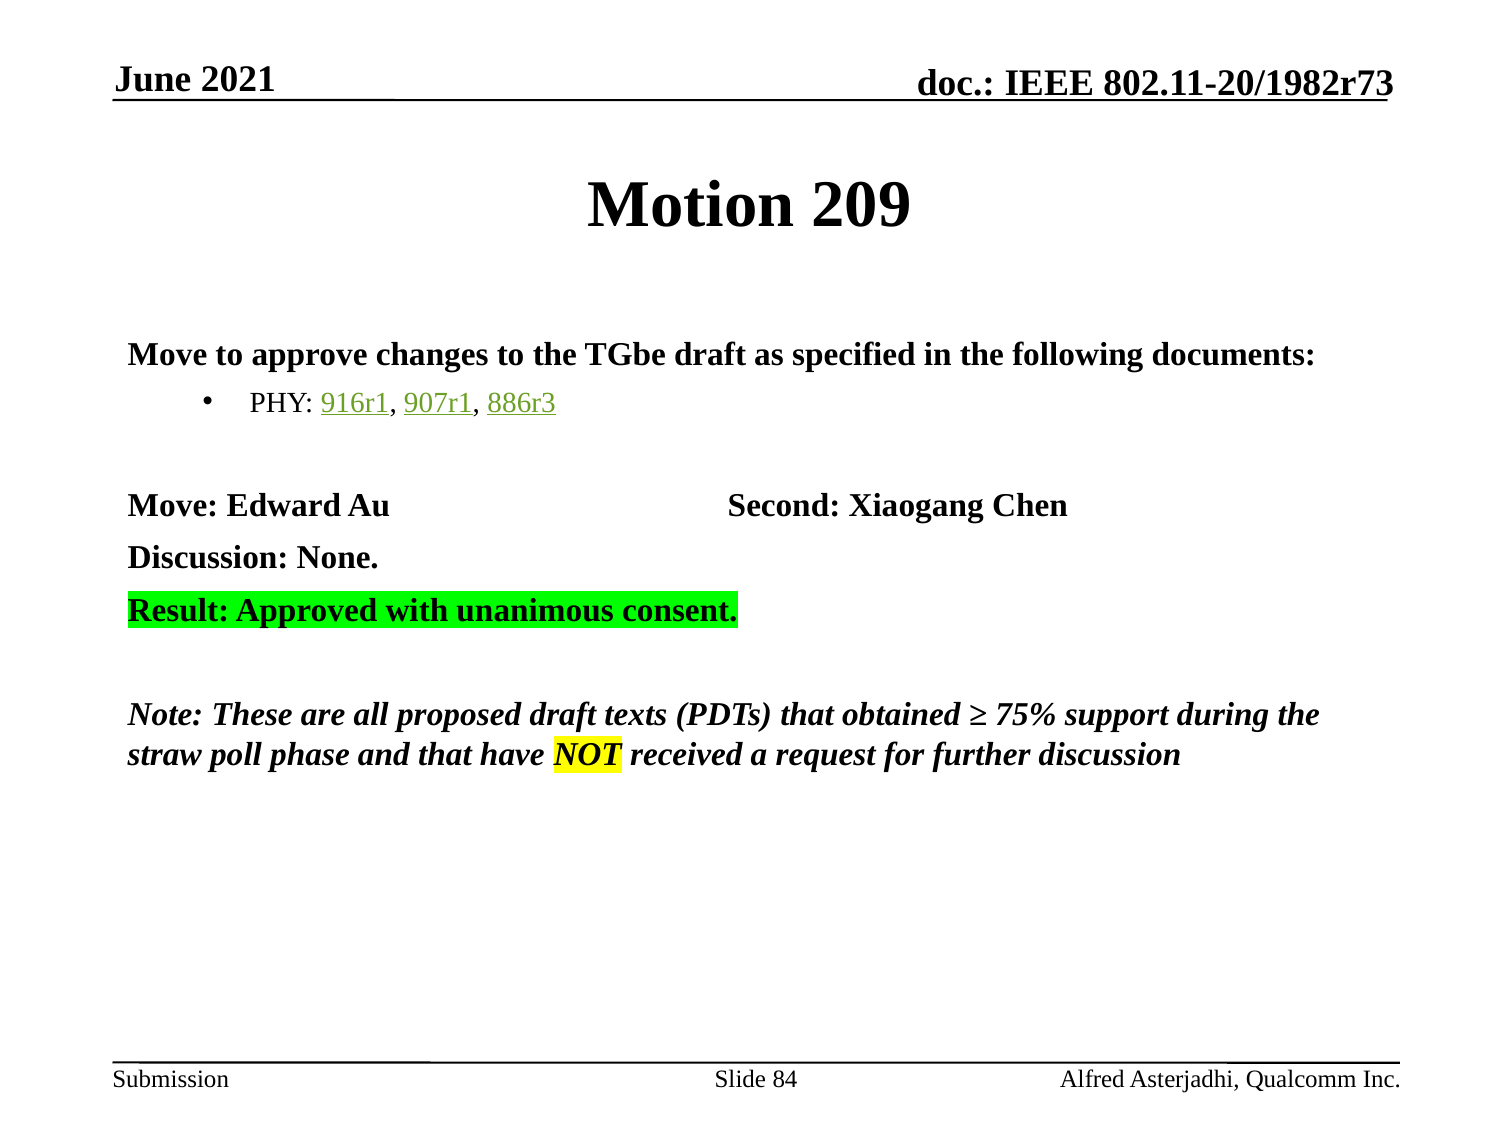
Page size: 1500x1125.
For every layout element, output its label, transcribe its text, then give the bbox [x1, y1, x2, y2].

slide_number Slide 84 [712, 1061, 800, 1123]
list Move to approve changes to the TGbe draft as specified in the following documents: PHY: 916r1, 907r1, 886r3 Move: Edward Au Second: Xiaogang Chen Discussion: None. Result: Approved with unanimous consent. Note: These are all proposed draft texts (PDTs) that obtained ≥ 75% support during the straw poll phase and that have NOT received a request for further discussion [112, 324, 1388, 1000]
footer Alfred Asterjadhi, Qualcomm Inc. [878, 1061, 1402, 1093]
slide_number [114, 54, 423, 100]
title Motion 209 [112, 112, 1388, 288]
